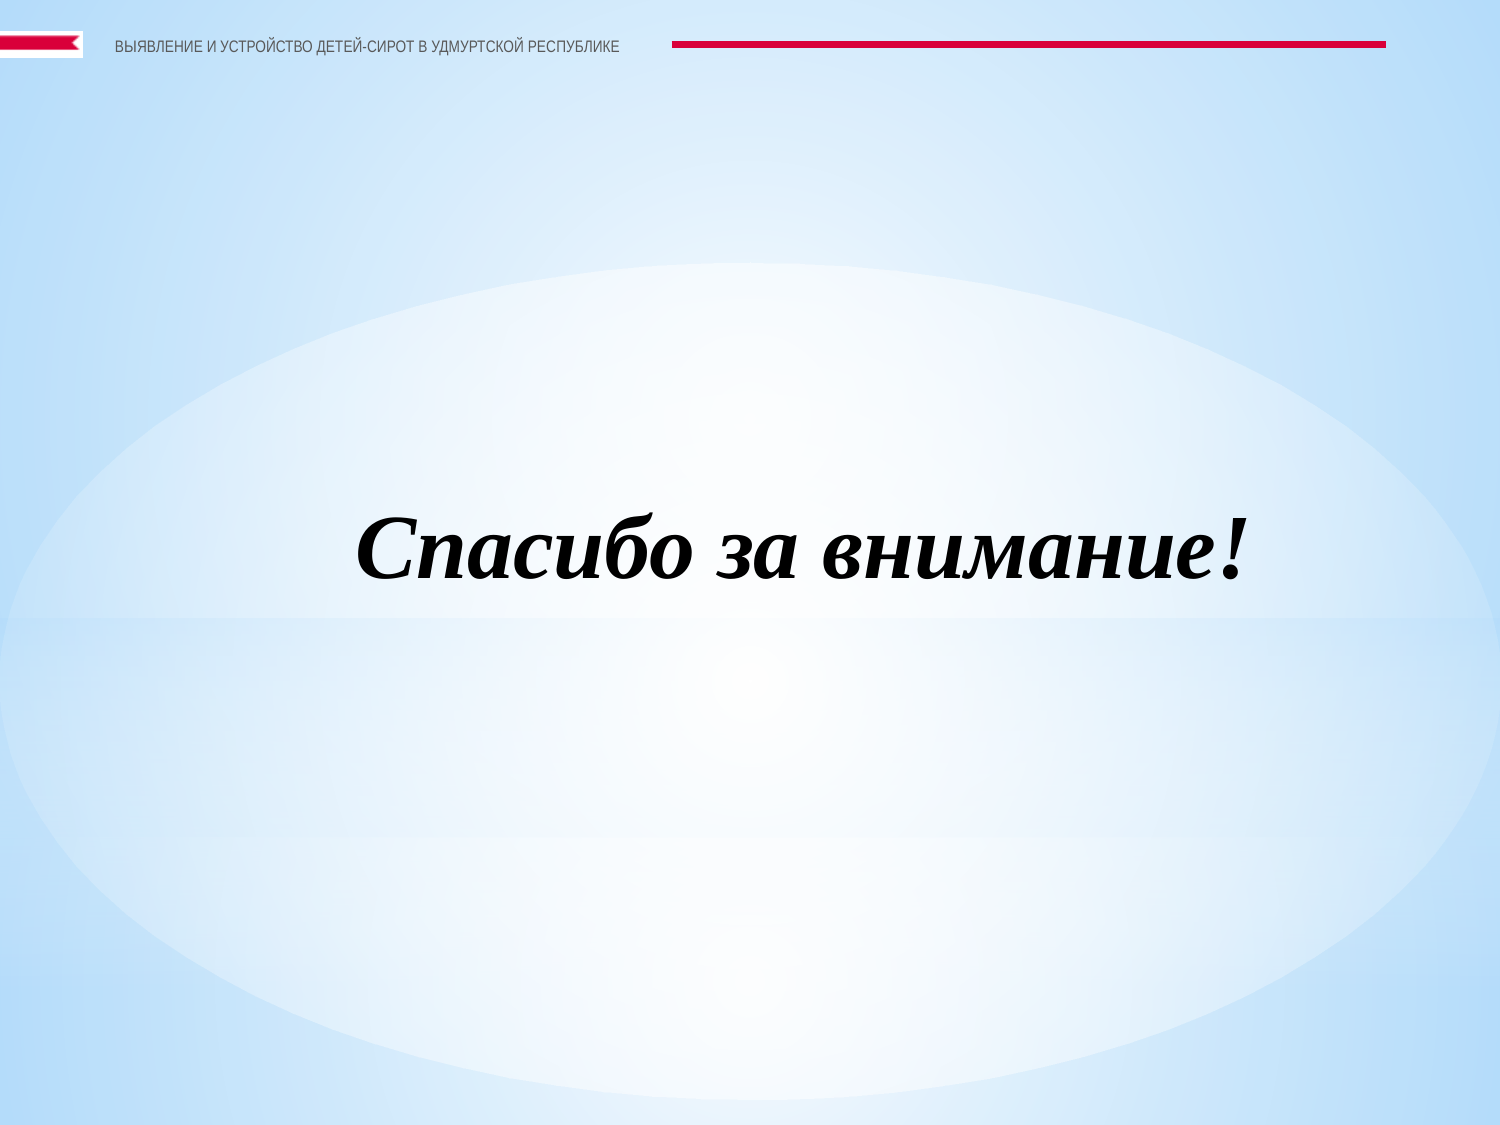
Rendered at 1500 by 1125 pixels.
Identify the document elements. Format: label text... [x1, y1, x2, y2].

picture [0, 30, 83, 58]
text_box ВЫЯВЛЕНИЕ И УСТРОЙСТВО ДЕТЕЙ-СИРОТ В УДМУРТСКОЙ РЕСПУБЛИКЕ [100, 28, 759, 63]
text_box Спасибо за внимание! [340, 479, 1269, 605]
